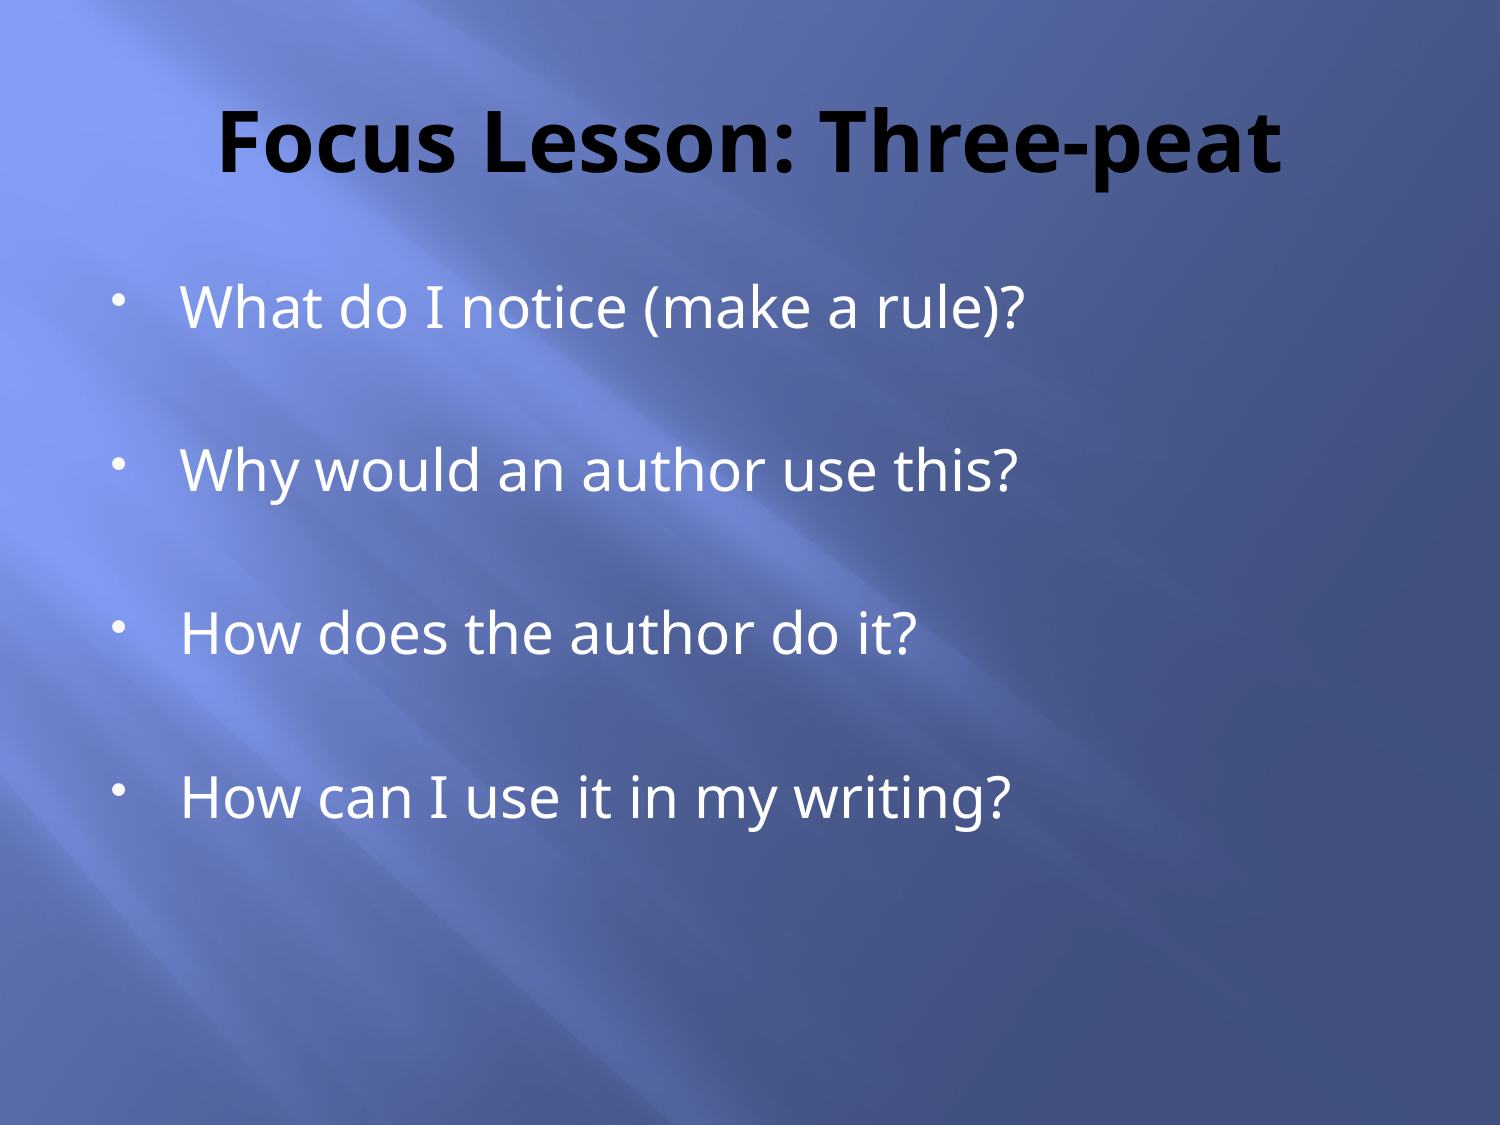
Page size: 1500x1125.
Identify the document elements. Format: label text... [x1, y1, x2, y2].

title Focus Lesson: Three-peat [75, 45, 1425, 233]
list What do I notice (make a rule)? Why would an author use this? How does the author do it? How can I use it in my writing? [75, 262, 1425, 1035]
